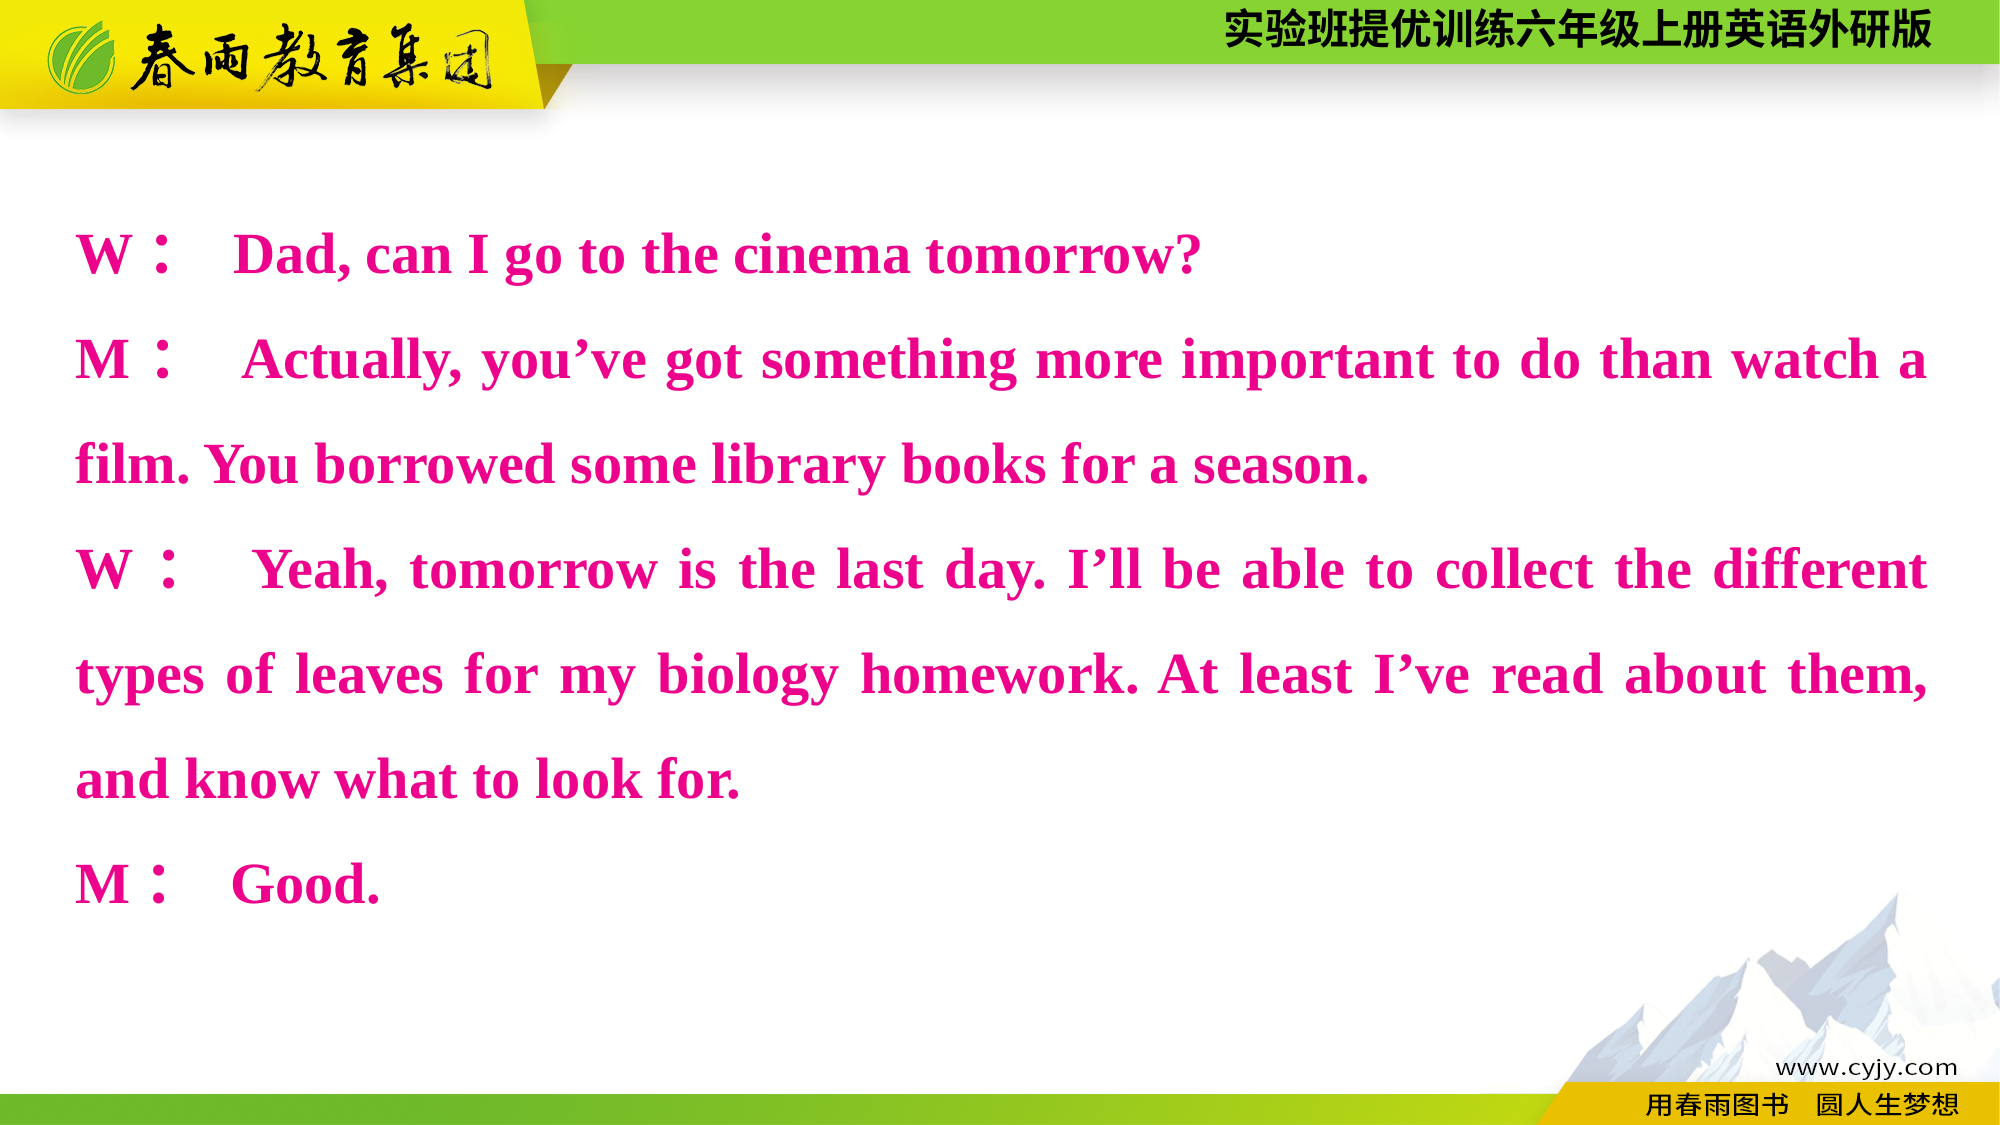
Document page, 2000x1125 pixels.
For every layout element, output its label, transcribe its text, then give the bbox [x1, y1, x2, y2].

picture [0, 0, 2000, 1125]
list W： Dad, can I go to the cinema tomorrow? M： Actually, you’ve got something more important to do than watch a film. You borrowed some library books for a season. W： Yeah, tomorrow is the last day. I’ll be able to collect the different types of leaves for my biology homework. At least I’ve read about them, and know what to look for. M： Good. [60, 172, 1945, 930]
